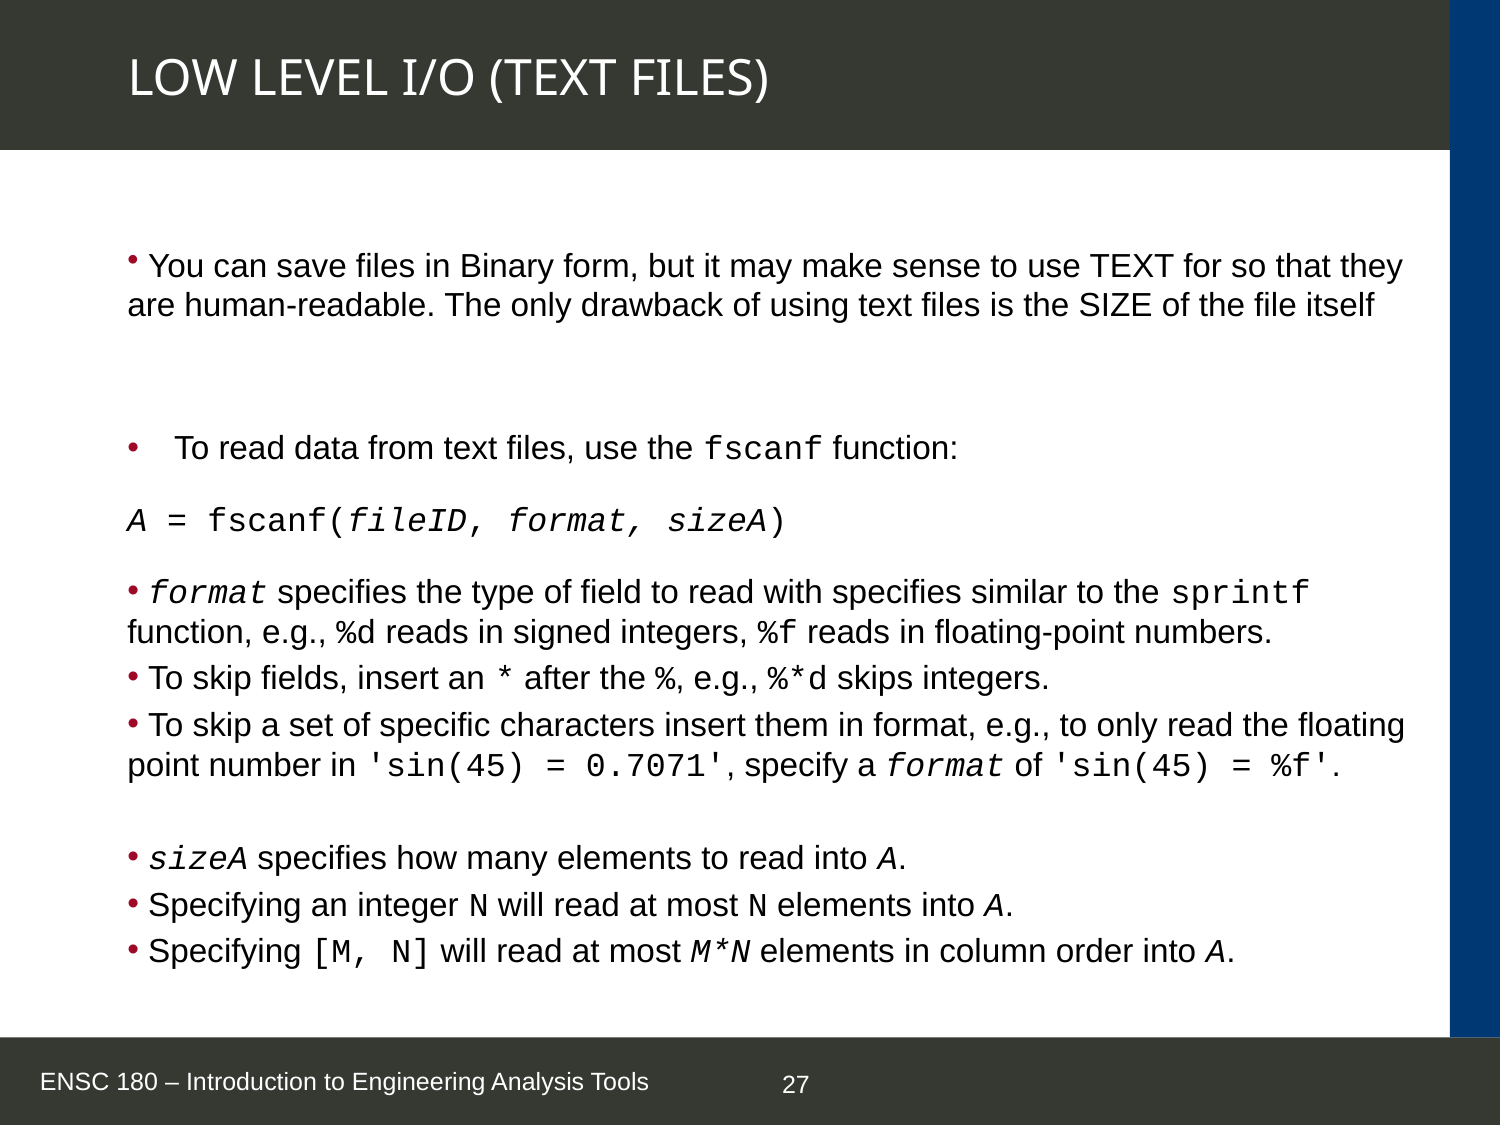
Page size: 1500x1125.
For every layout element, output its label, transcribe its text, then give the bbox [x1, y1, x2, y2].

footer ENSC 180 – Introduction to Engineering Analysis Tools [24, 1057, 740, 1113]
title LOW LEVEL I/O (TEXT FILES) [112, 37, 1450, 138]
list You can save files in Binary form, but it may make sense to use TEXT for so that they are human-readable. The only drawback of using text files is the SIZE of the file itself To read data from text files, use the fscanf function: A = fscanf(fileID, format, sizeA) format specifies the type of field to read with specifies similar to the sprintf function, e.g., %d reads in signed integers, %f reads in floating-point numbers. To skip fields, insert an * after the %, e.g., %*d skips integers. To skip a set of specific characters insert them in format, e.g., to only read the floating point number in 'sin(45) = 0.7071', specify a format of 'sin(45) = %f'. sizeA specifies how many elements to read into A. Specifying an integer N will read at most N elements into A. Specifying [M, N] will read at most M*N elements in column order into A. [112, 236, 1470, 1028]
